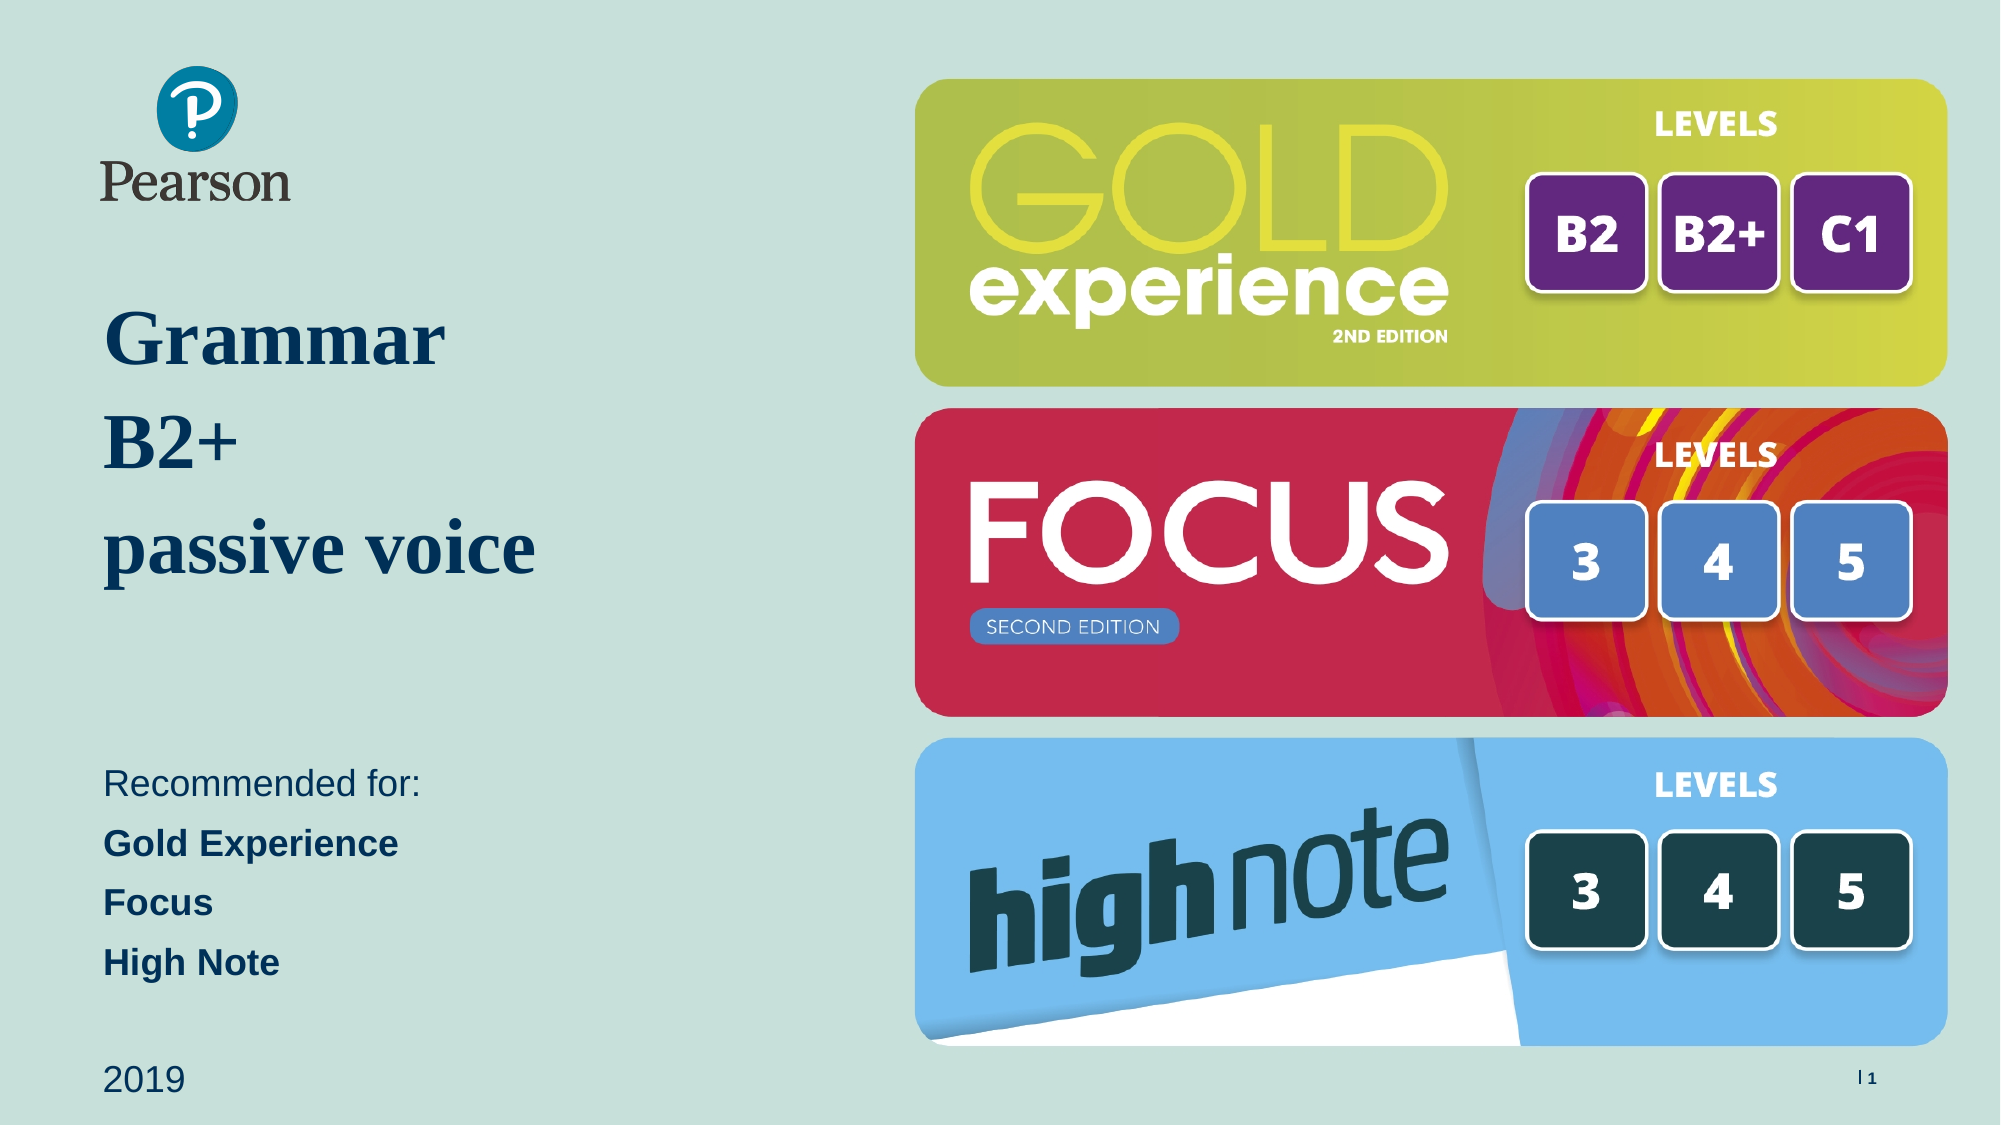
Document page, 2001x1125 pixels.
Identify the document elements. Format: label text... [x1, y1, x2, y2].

list 2019 [102, 1045, 970, 1093]
picture [0, 0, 2001, 1125]
title Grammar B2+ passive voice [103, 275, 921, 615]
text_box Recommended for: Gold Experience Focus High Note [103, 743, 857, 930]
slide_number 1 [1867, 1068, 1896, 1087]
